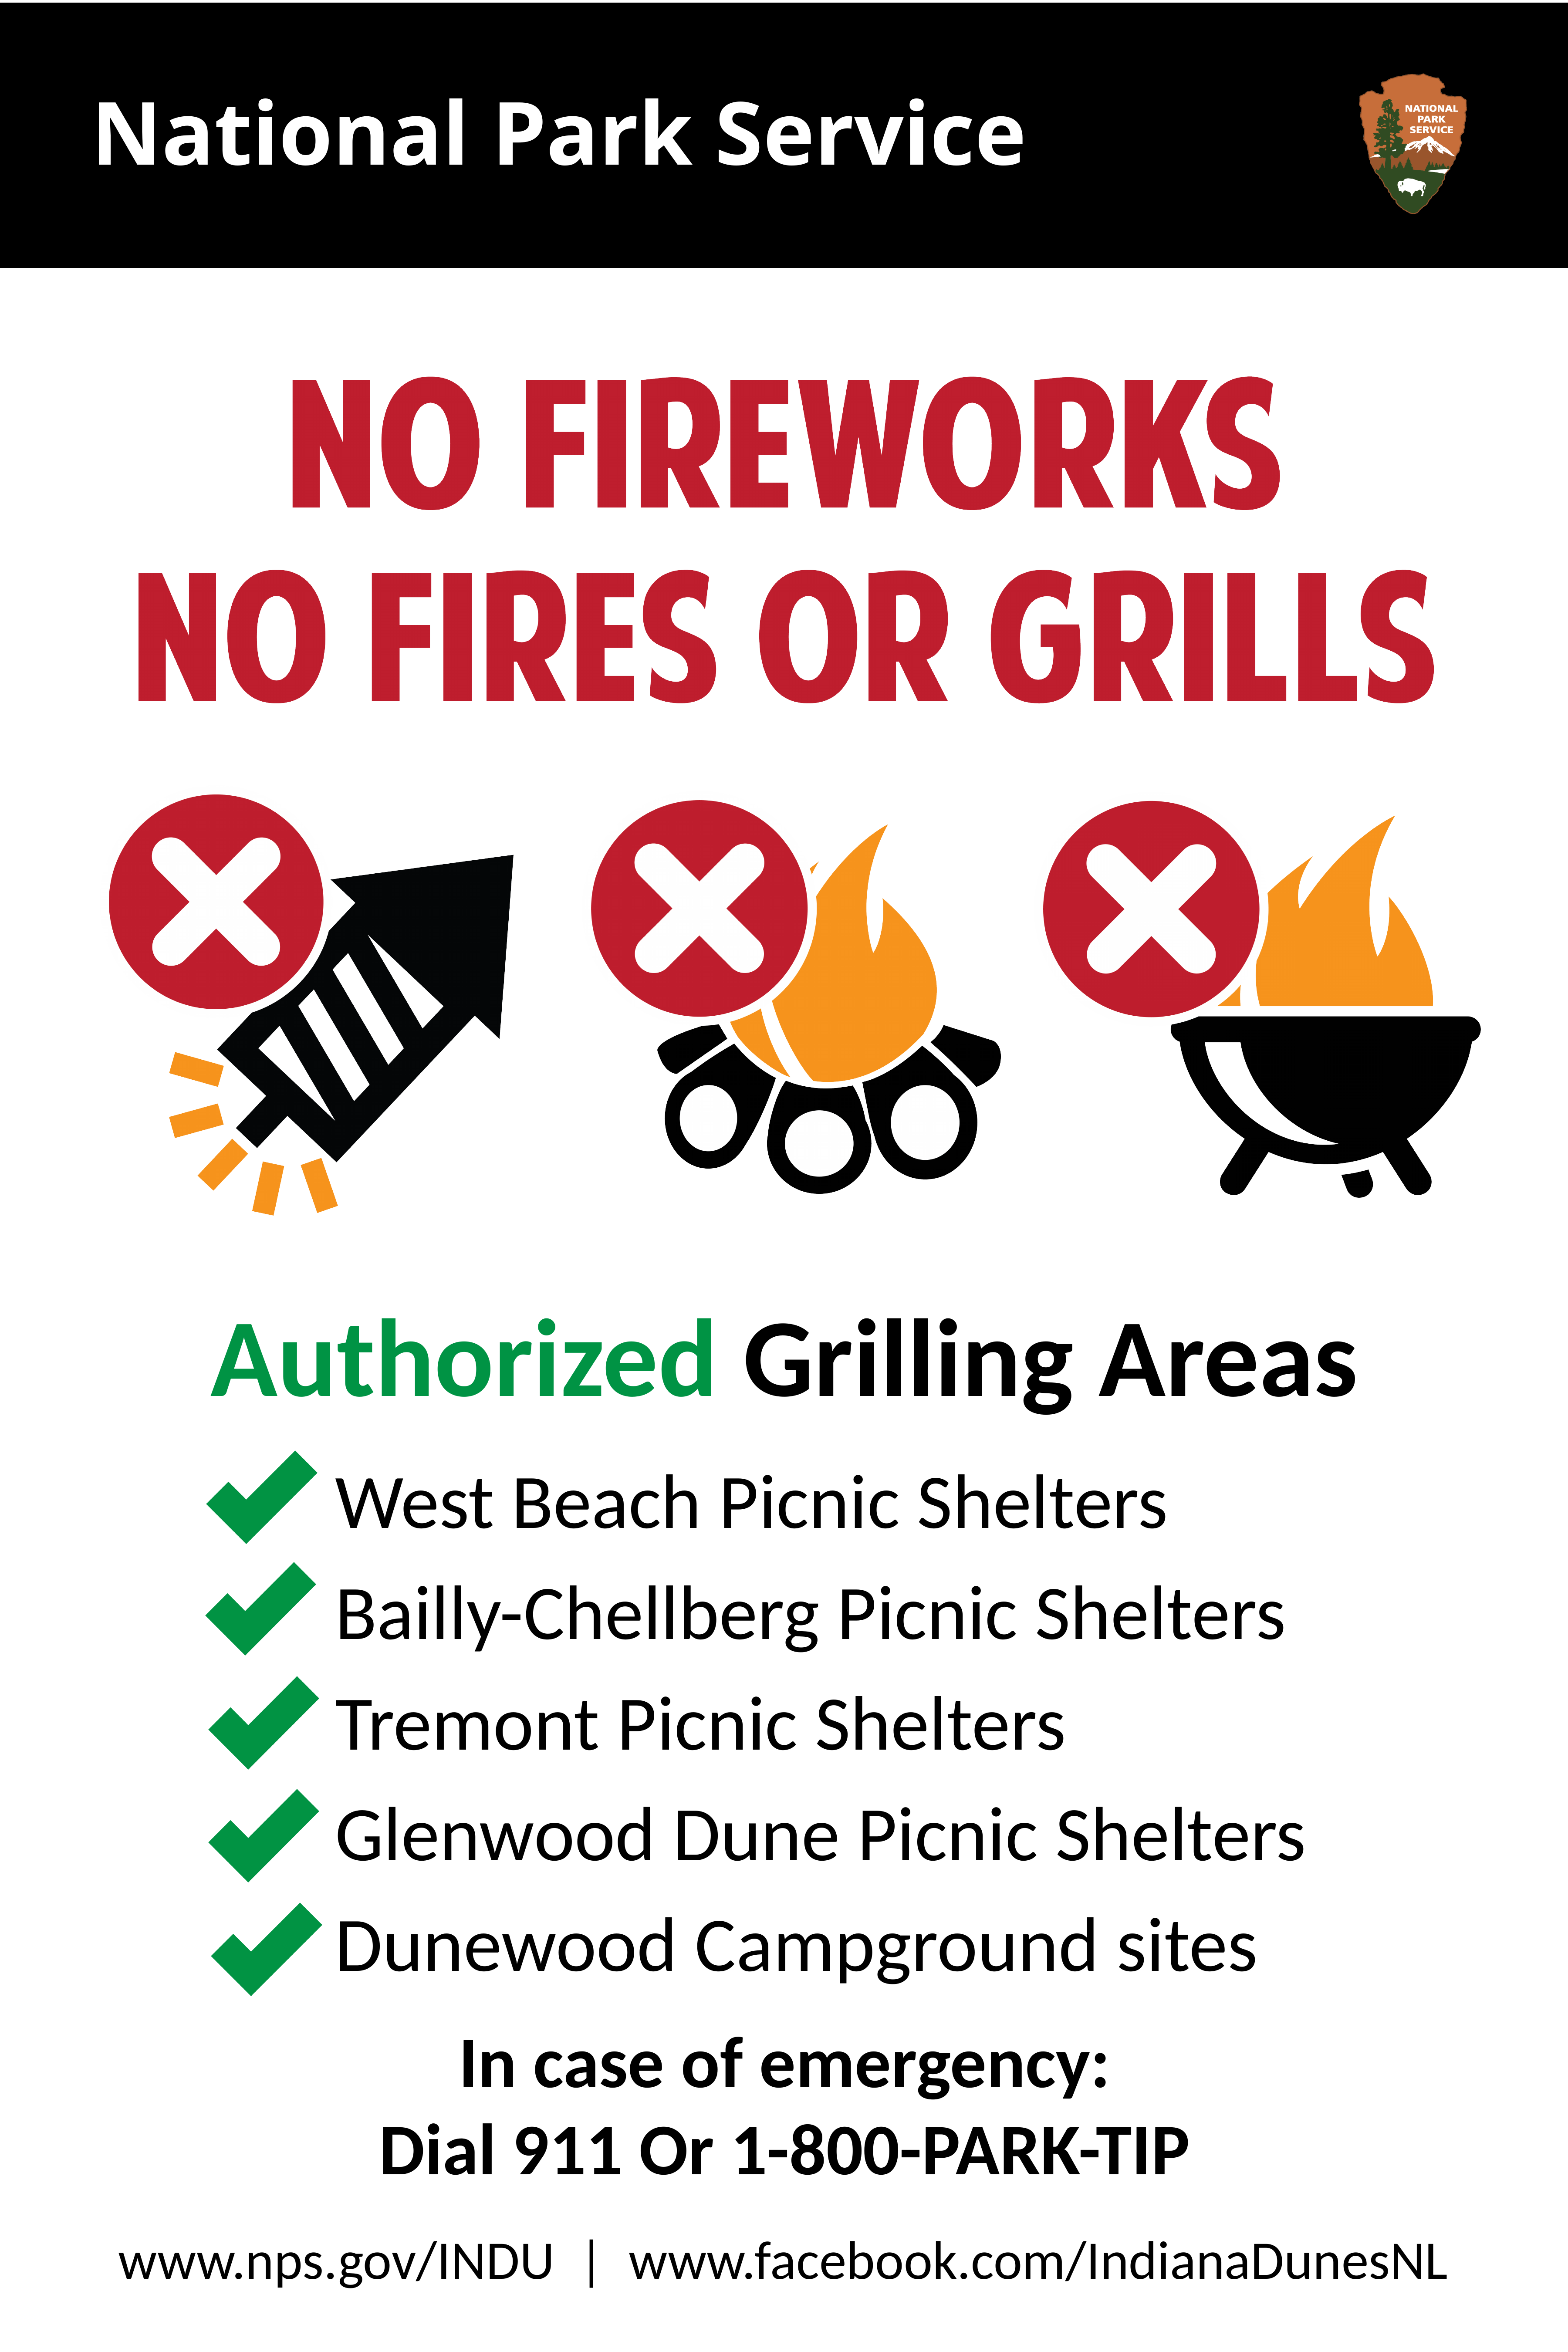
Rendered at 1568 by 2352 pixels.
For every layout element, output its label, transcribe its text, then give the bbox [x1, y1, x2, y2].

picture [208, 1676, 319, 1770]
text_box www.nps.gov/INDU | www.facebook.com/IndianaDunesNL [112, 2221, 1456, 2294]
text_box In case of emergency: Dial 911 Or 1-800-PARK-TIP [261, 2011, 1308, 2193]
picture [1034, 792, 1481, 1198]
text_box Authorized Grilling Areas [199, 1282, 1370, 1422]
picture [131, 358, 1438, 729]
picture [582, 791, 1001, 1194]
picture [211, 1903, 322, 1996]
picture [205, 1562, 316, 1656]
text_box [0, 3, 1568, 268]
picture [100, 785, 514, 1216]
picture [206, 1450, 318, 1544]
text_box West Beach Picnic Shelters Bailly-Chellberg Picnic Shelters Tremont Picnic Shelters Glenwood Dune Picnic Shelters Dunewood Campground sites [328, 1451, 1363, 1990]
text_box National Park Service [91, 78, 1229, 183]
picture [1359, 73, 1467, 214]
picture [208, 1789, 319, 1882]
